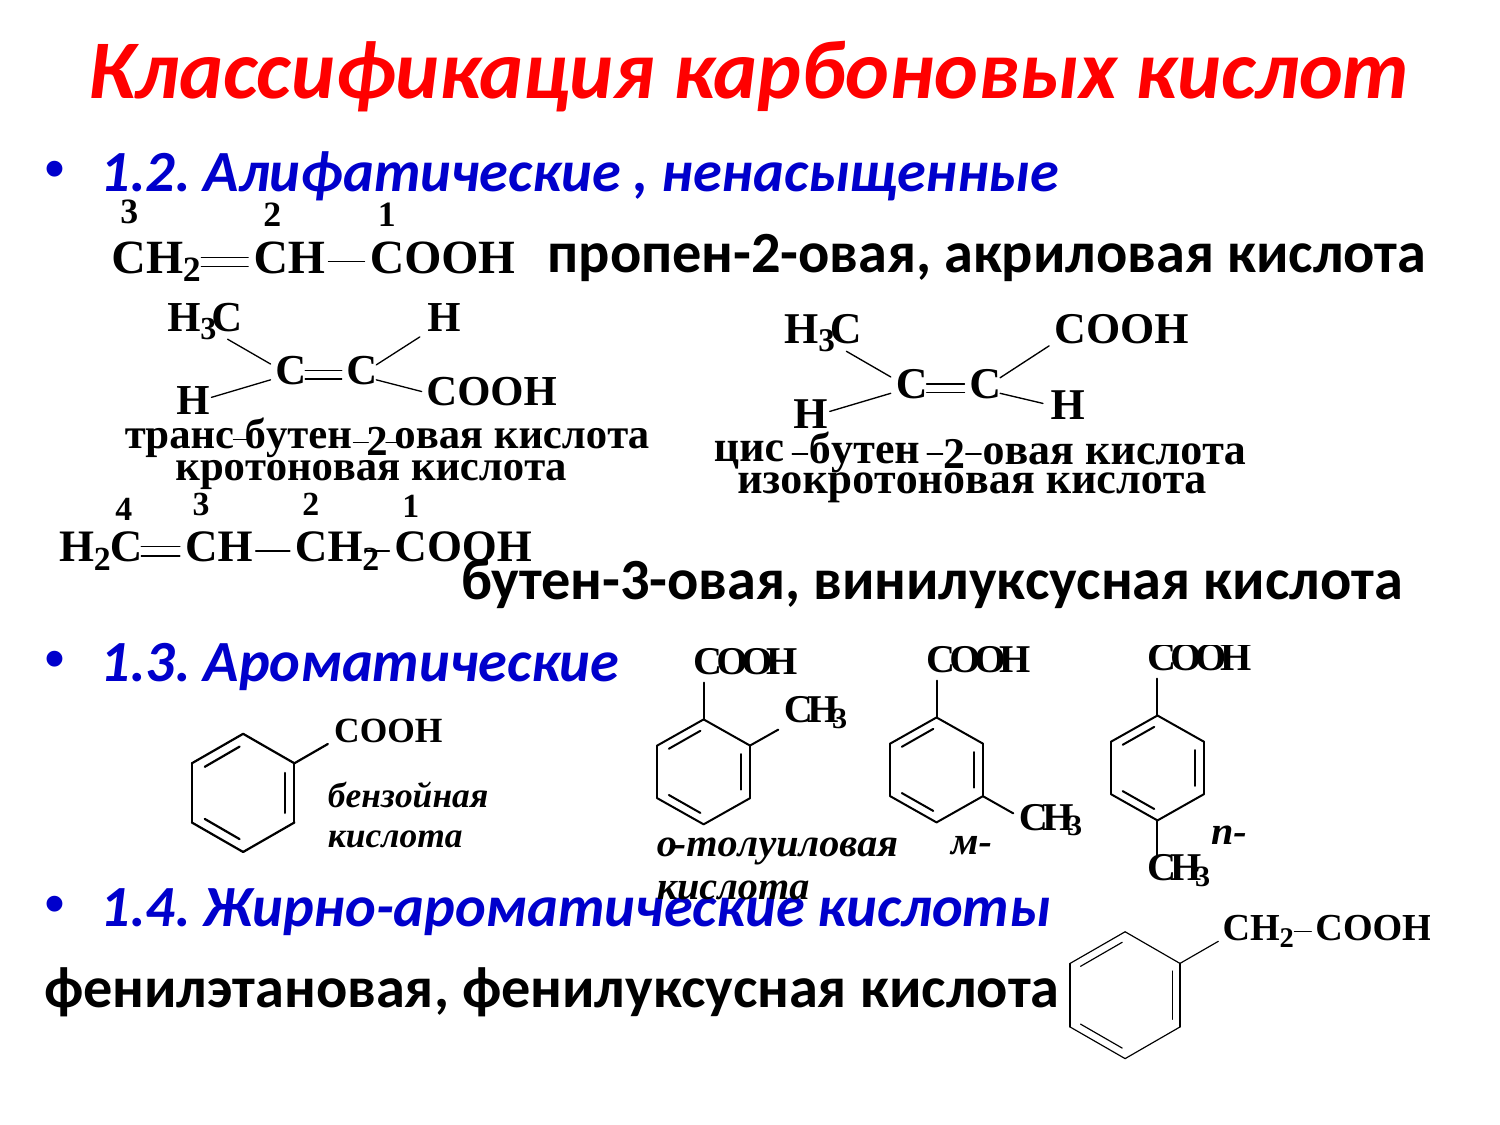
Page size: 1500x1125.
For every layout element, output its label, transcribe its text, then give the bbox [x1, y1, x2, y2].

list 1.2. Алифатические , ненасыщенные пропен-2-овая, акриловая кислота бутен-3-овая, винилуксусная кислота 1.3. Ароматические 1.4. Жирно-ароматические кислоты фенилэтановая, фенилуксусная кислота [29, 125, 1459, 1095]
title Классификация карбоновых кислот [23, 18, 1477, 112]
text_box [182, 714, 497, 862]
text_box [58, 488, 531, 585]
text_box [714, 307, 1247, 507]
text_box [1062, 910, 1430, 1066]
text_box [123, 297, 650, 495]
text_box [111, 195, 514, 298]
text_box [648, 644, 1270, 912]
